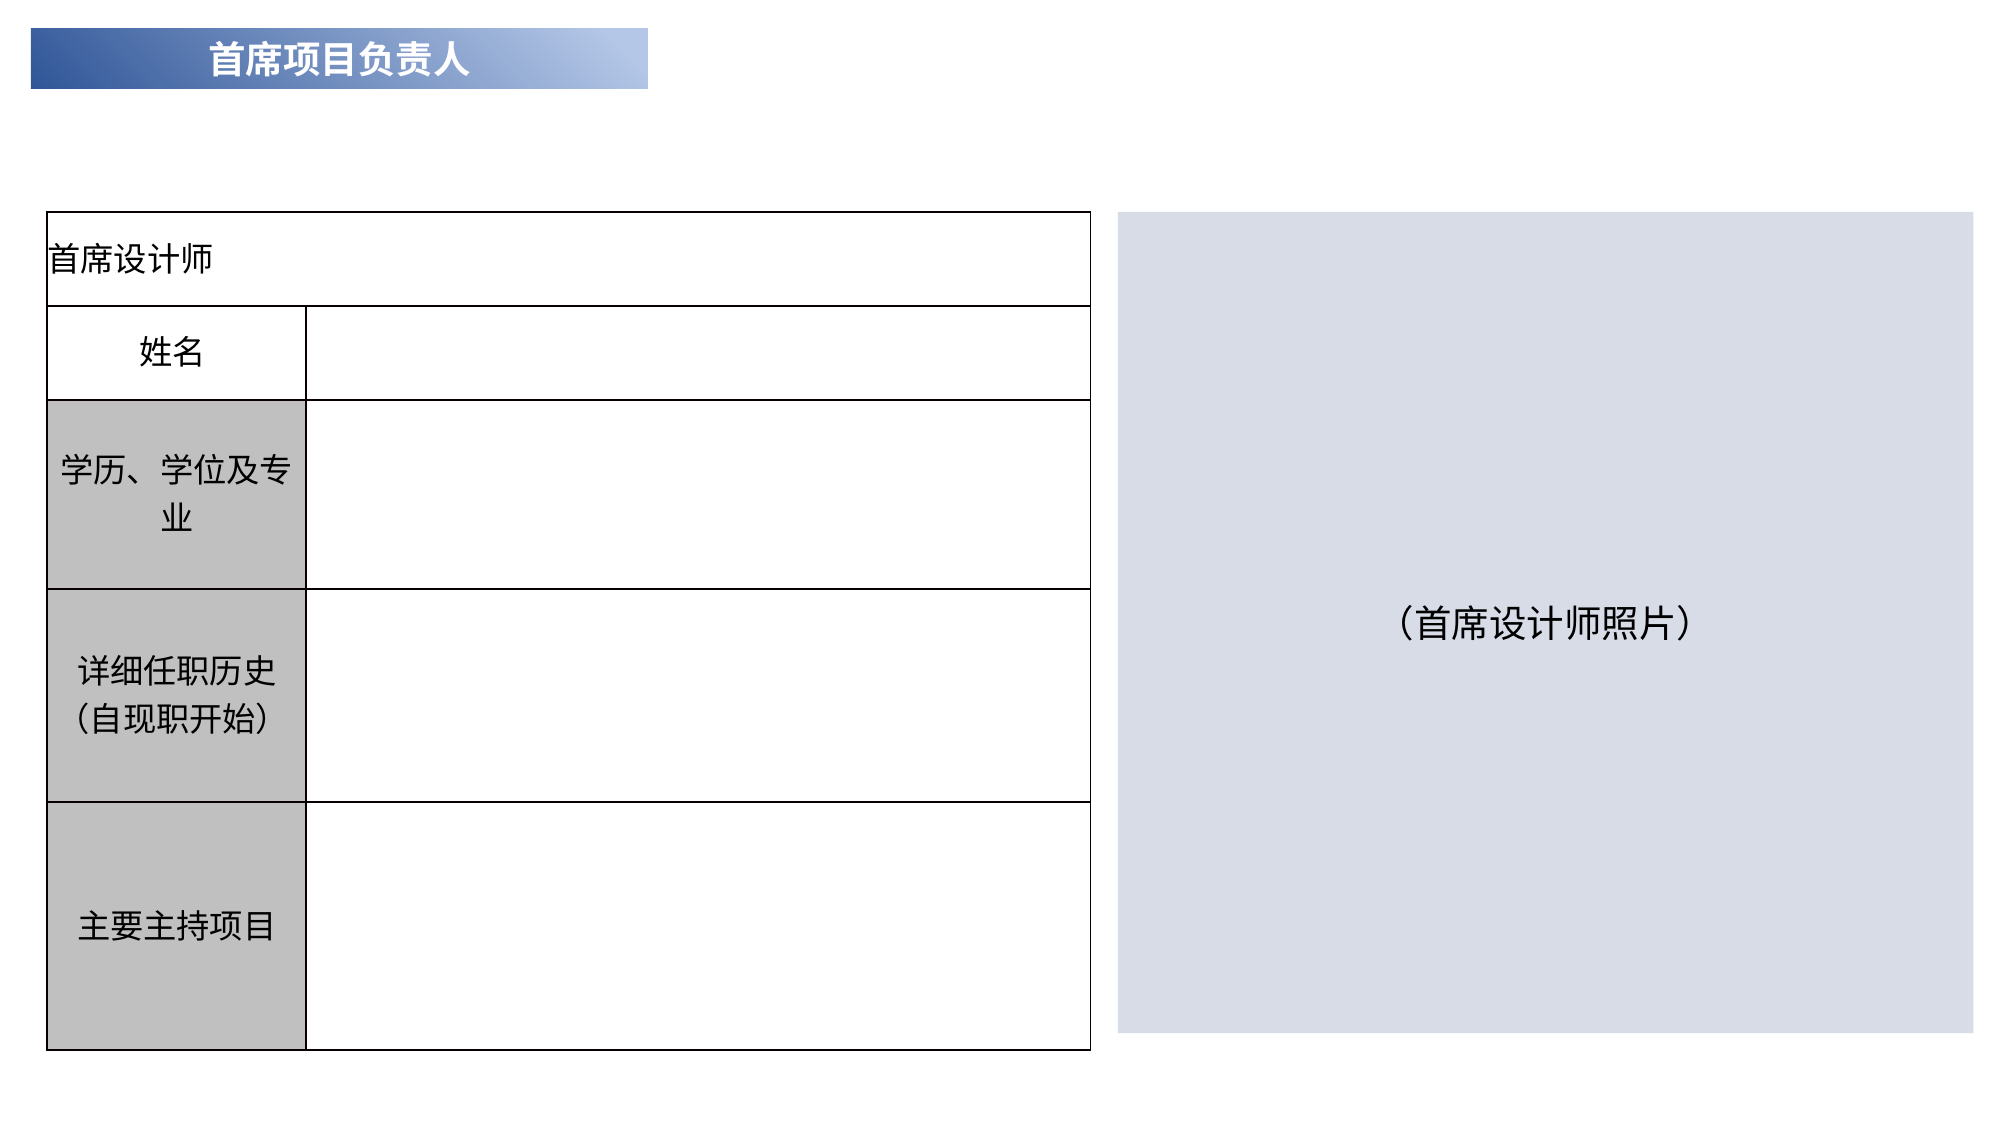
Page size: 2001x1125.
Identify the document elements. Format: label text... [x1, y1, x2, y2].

table_header 首席设计师 [48, 213, 1090, 305]
table_cell [307, 307, 1090, 399]
table_cell [307, 590, 1090, 801]
table_cell 详细任职历史（自现职开始） [48, 590, 305, 801]
table_cell 主要主持项目 [48, 803, 305, 1049]
text_box （首席设计师照片） [1117, 211, 1974, 1034]
table_cell 姓名 [48, 307, 305, 399]
text_box 首席项目负责人 [30, 27, 649, 90]
table_cell 学历、学位及专业 [48, 401, 305, 588]
table_cell [307, 401, 1090, 588]
table_cell [307, 803, 1090, 1049]
